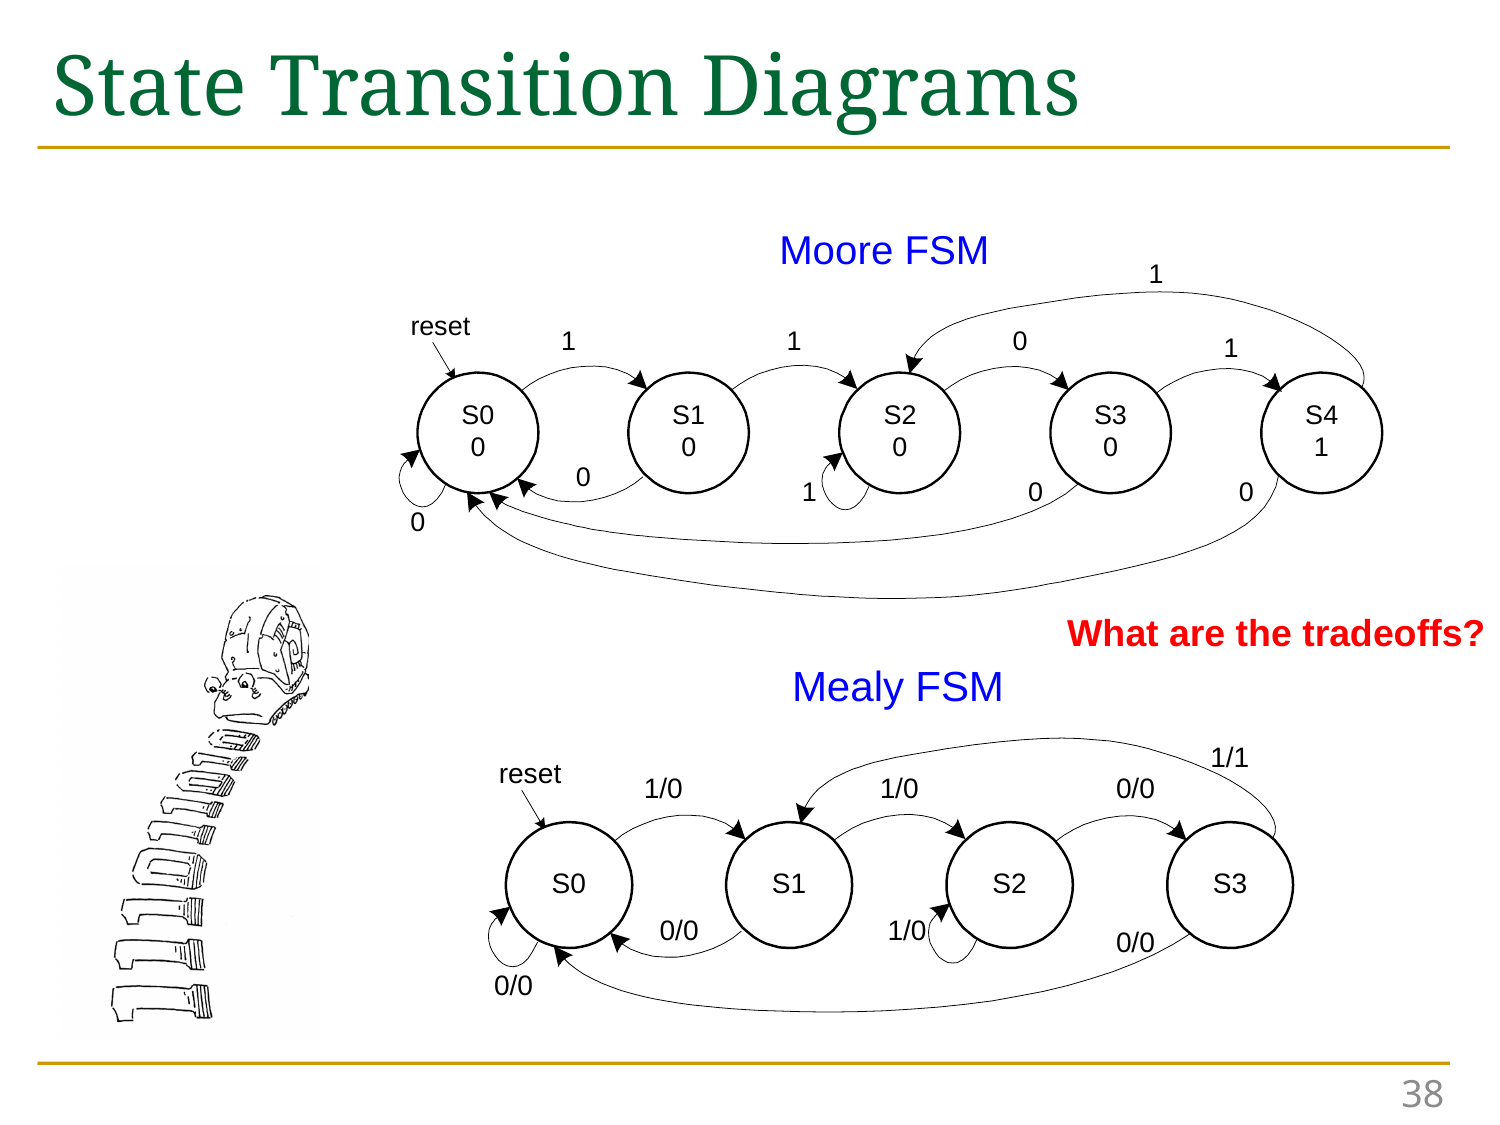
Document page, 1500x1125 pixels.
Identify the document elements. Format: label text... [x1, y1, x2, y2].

picture [58, 563, 321, 1041]
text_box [462, 652, 1300, 1037]
title State Transition Diagrams [37, 24, 1450, 200]
slide_number 38 [1121, 1066, 1460, 1125]
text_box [374, 218, 1388, 623]
text_box What are the tradeoffs? [1052, 601, 1500, 662]
